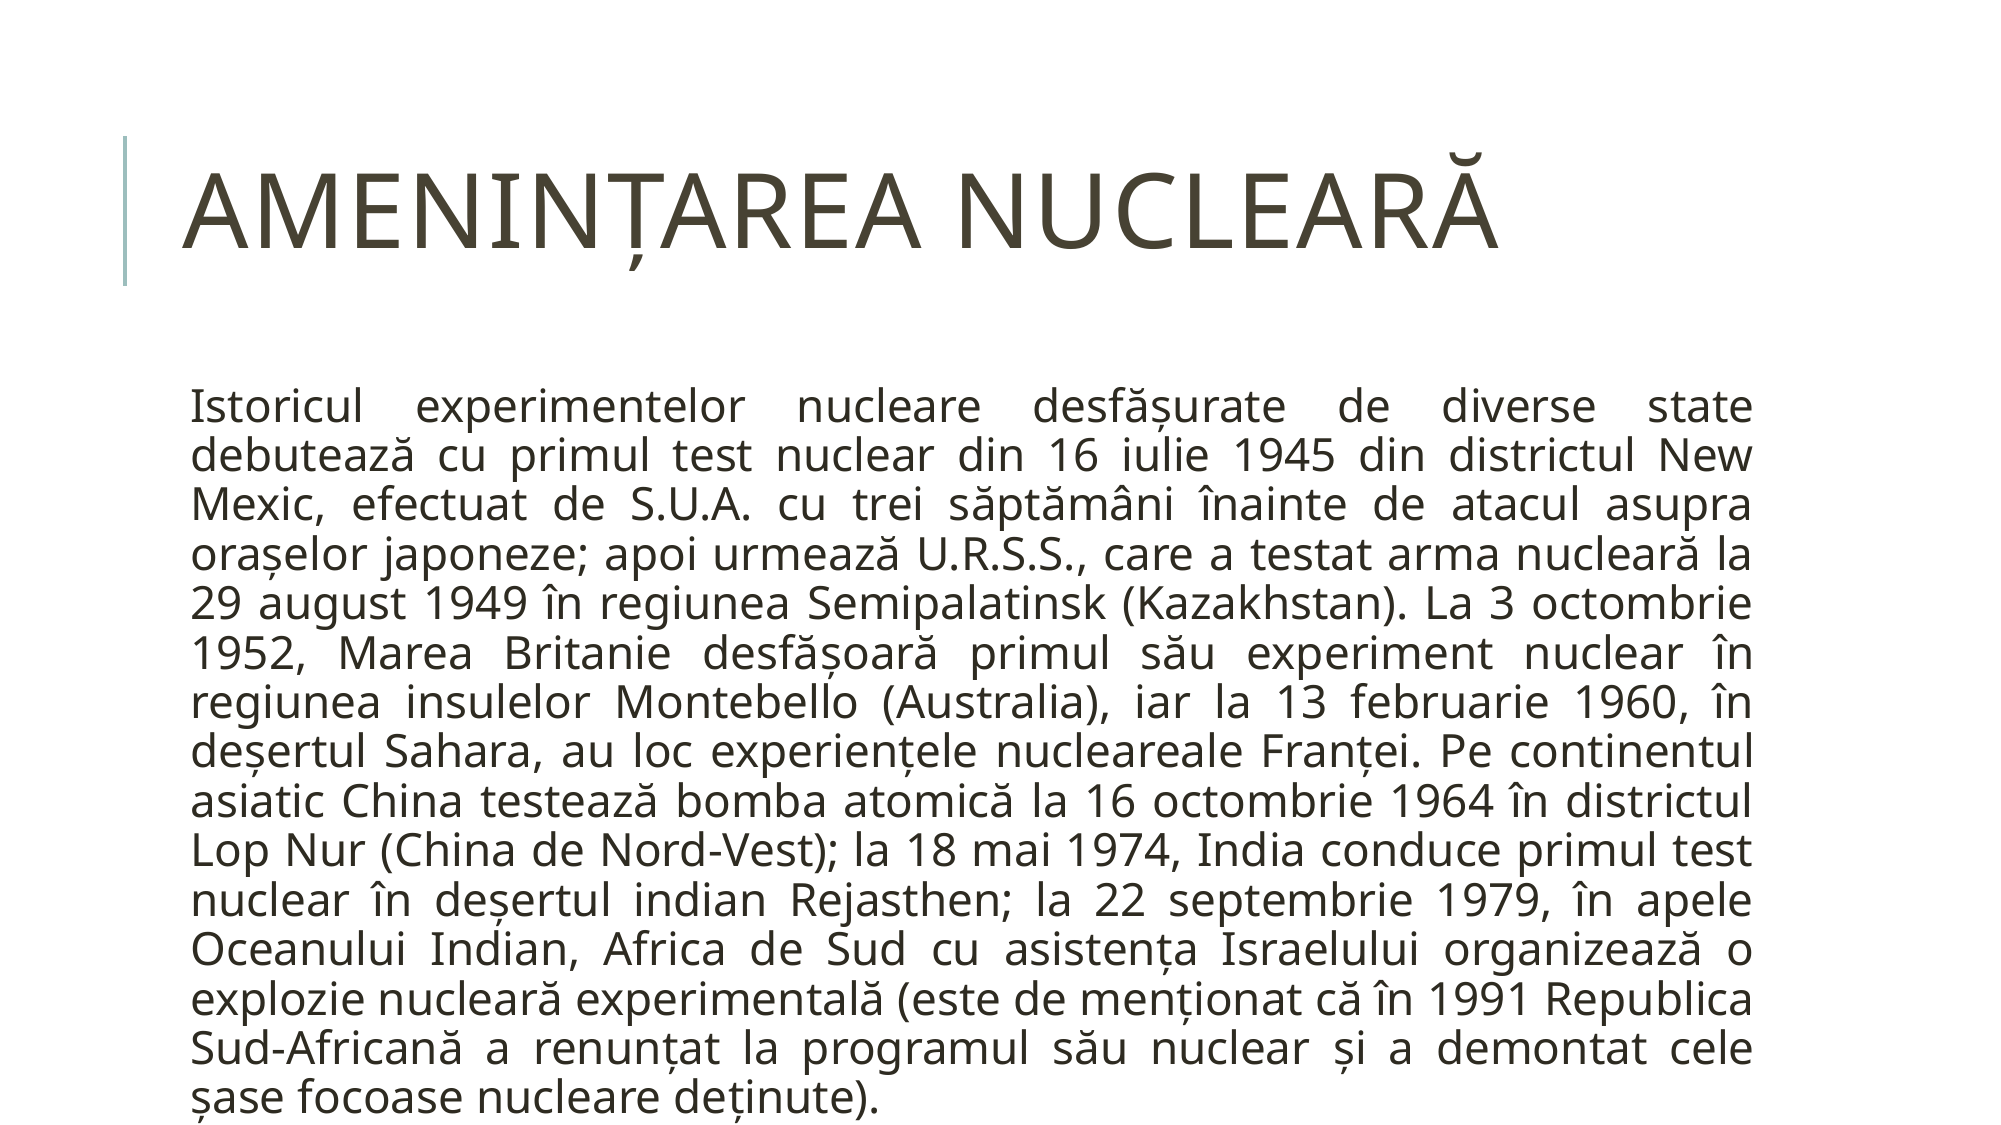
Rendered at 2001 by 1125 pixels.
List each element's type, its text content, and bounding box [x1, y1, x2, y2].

title amenințarea nucleară [168, 96, 1763, 342]
list Istoricul experimentelor nucleare desfăşurate de diverse state debutează cu primul test nuclear din 16 iulie 1945 din districtul New Mexic, efectuat de S.U.A. cu trei săptămâni înainte de atacul asupra oraşelor japoneze; apoi urmează U.R.S.S., care a testat arma nucleară la 29 august 1949 în regiunea Semipalatinsk (Kazakhstan). La 3 octombrie 1952, Marea Britanie desfăşoară primul său experiment nuclear în regiunea insulelor Montebello (Australia), iar la 13 februarie 1960, în deşertul Sahara, au loc experienţele nucleareale Franţei. Pe continentul asiatic China testează bomba atomică la 16 octombrie 1964 în districtul Lop Nur (China de Nord-Vest); la 18 mai 1974, India conduce primul test nuclear în deşertul indian Rejasthen; la 22 septembrie 1979, în apele Oceanului Indian, Africa de Sud cu asistenţa Israelului organizează o explozie nucleară experimentală (este de menţionat că în 1991 Republica Sud-Africană a renunţat la programul său nuclear şi a demontat cele şase focoase nucleare deţinute). [168, 375, 1763, 1035]
